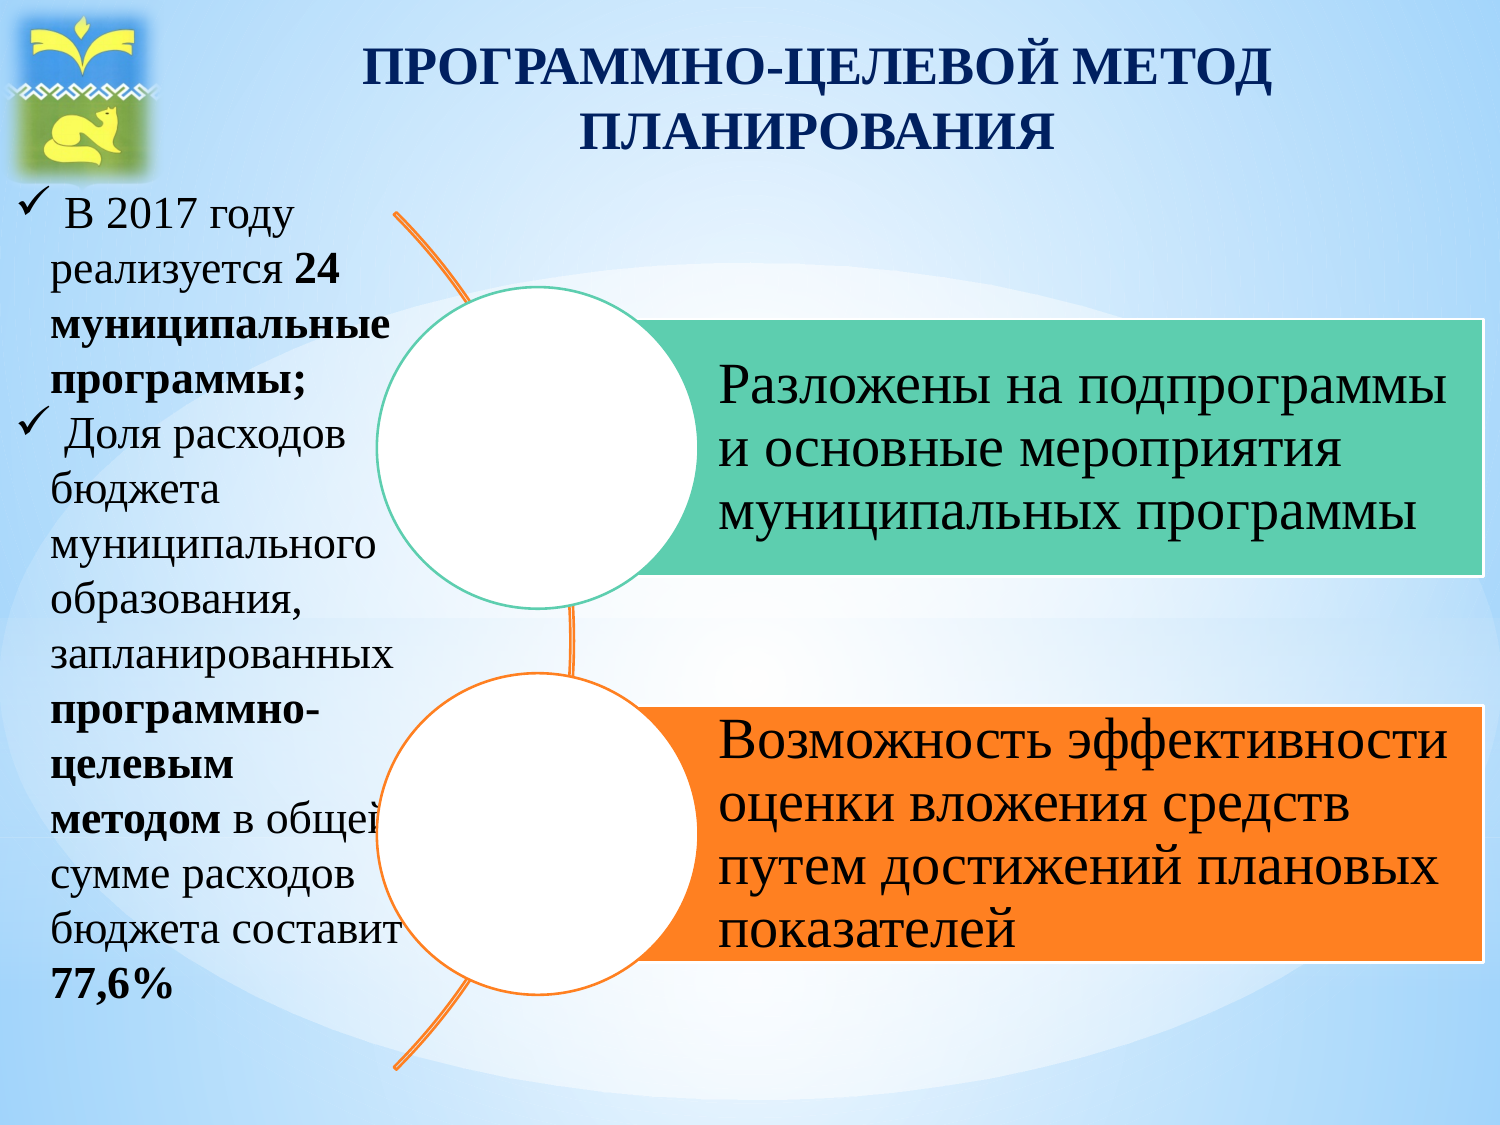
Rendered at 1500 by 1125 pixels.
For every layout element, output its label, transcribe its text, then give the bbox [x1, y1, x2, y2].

text_box В 2017 году реализуется 24 муниципальные программы; Доля расходов бюджета муниципального образования, запланированных программно-целевым методом в общей сумме расходов бюджета составит 77,6% [0, 175, 422, 1016]
picture [0, 0, 165, 194]
title ПРОГРАММНО-ЦЕЛЕВОЙ МЕТОД ПЛАНИРОВАНИЯ [169, 23, 1500, 161]
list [383, 190, 1477, 1092]
